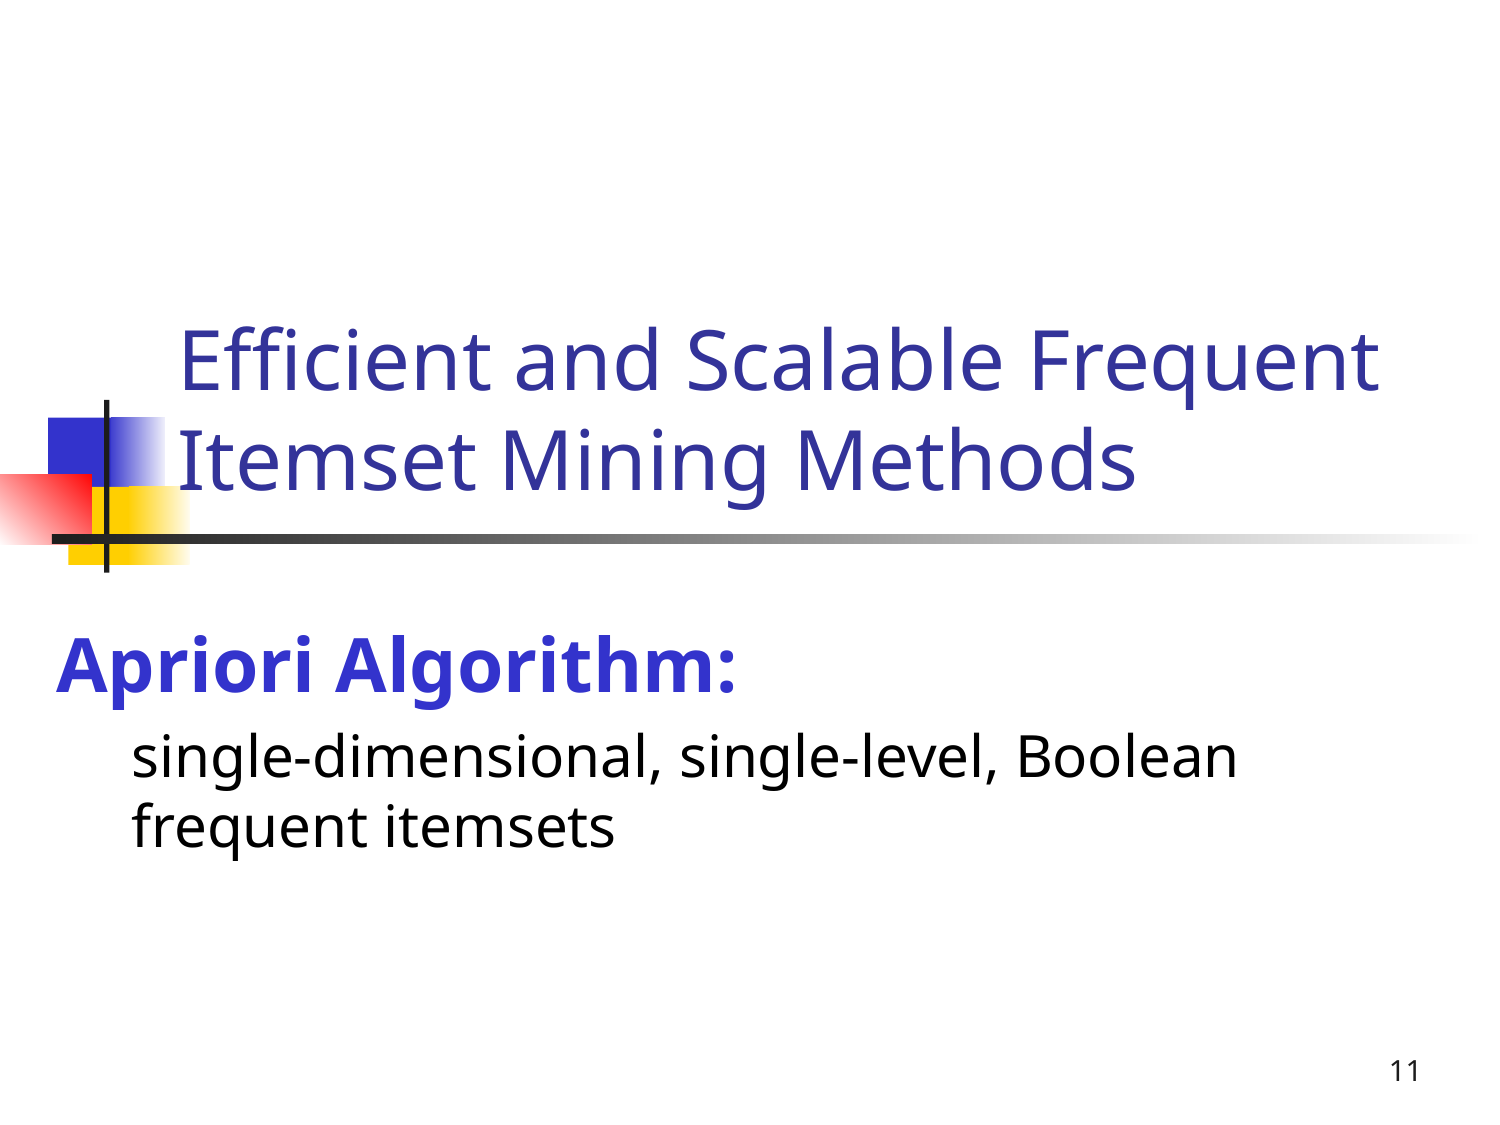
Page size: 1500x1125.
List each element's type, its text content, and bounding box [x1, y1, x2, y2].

title Efficient and Scalable Frequent Itemset Mining Methods [162, 275, 1438, 515]
subtitle Apriori Algorithm: single-dimensional, single-level, Boolean frequent itemsets [41, 609, 1459, 882]
slide_number 11 [1124, 1024, 1438, 1101]
